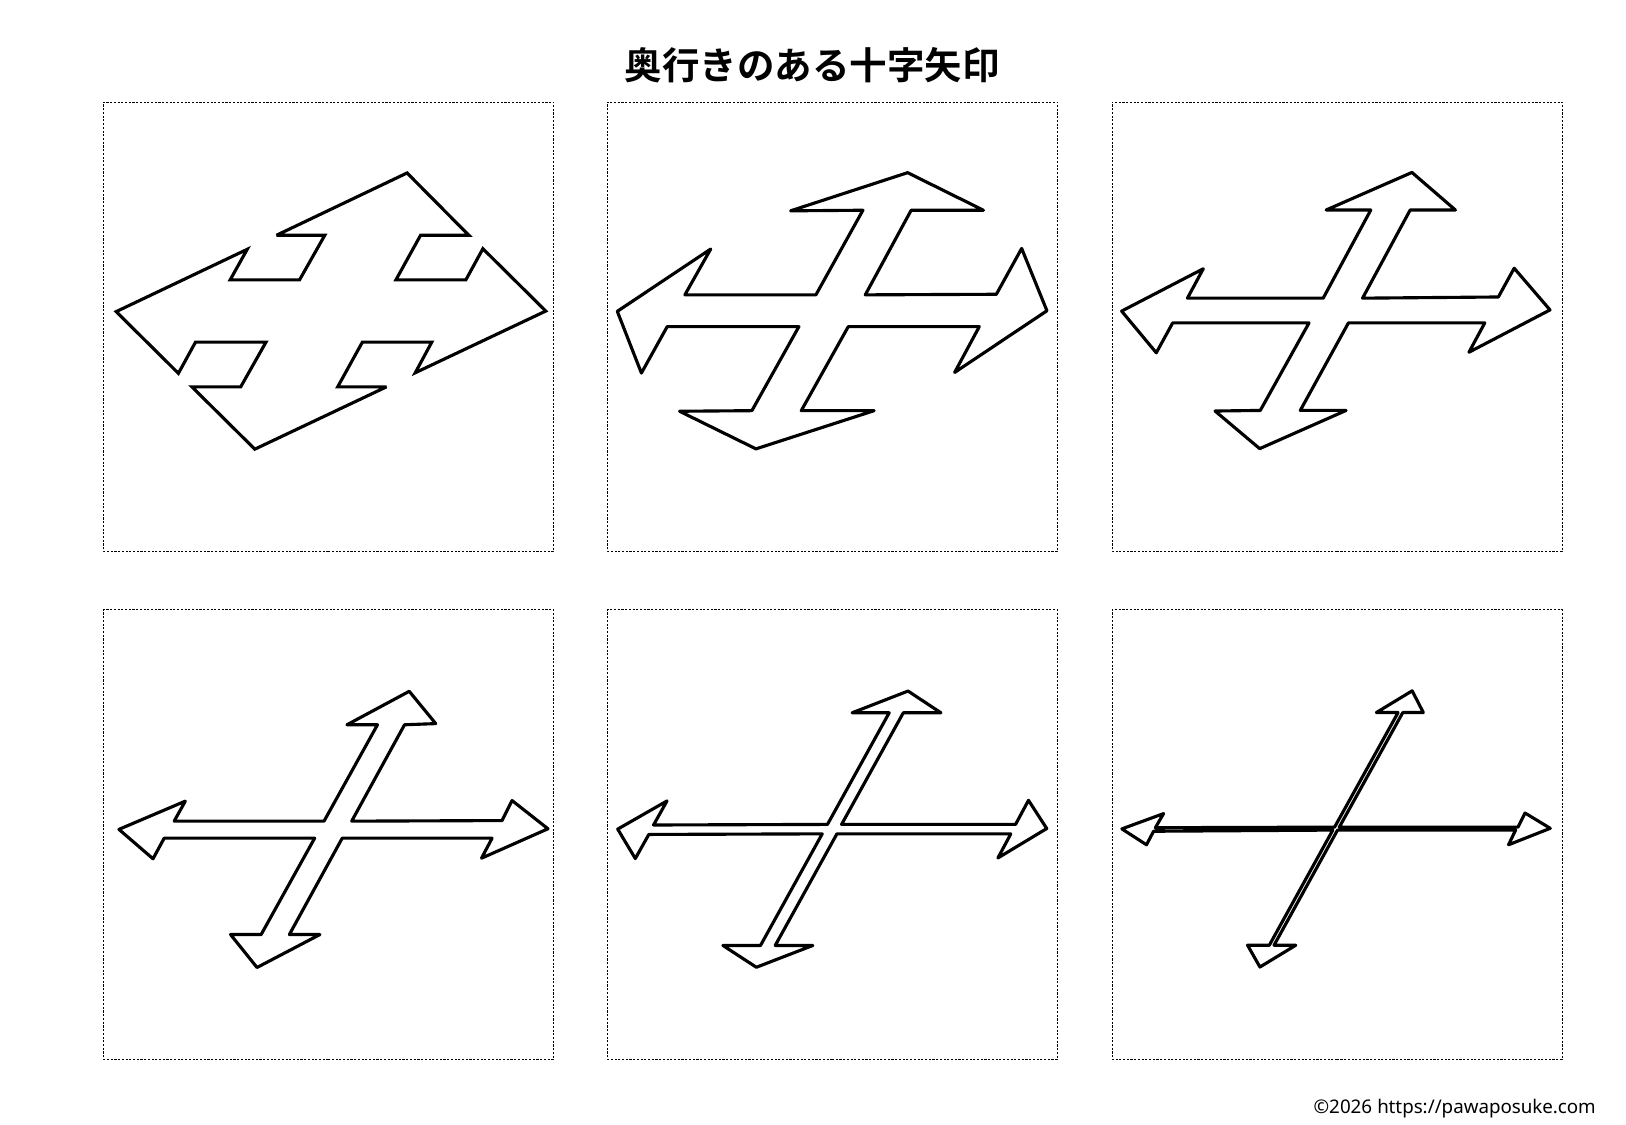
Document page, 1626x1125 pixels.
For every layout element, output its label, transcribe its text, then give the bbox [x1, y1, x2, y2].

text_box [1121, 172, 1551, 449]
text_box [1121, 690, 1551, 968]
text_box 奥行きのある十字矢印 [610, 34, 1015, 95]
text_box [116, 172, 546, 450]
text_box [617, 691, 1047, 968]
text_box [617, 172, 1047, 449]
text_box [118, 691, 548, 968]
